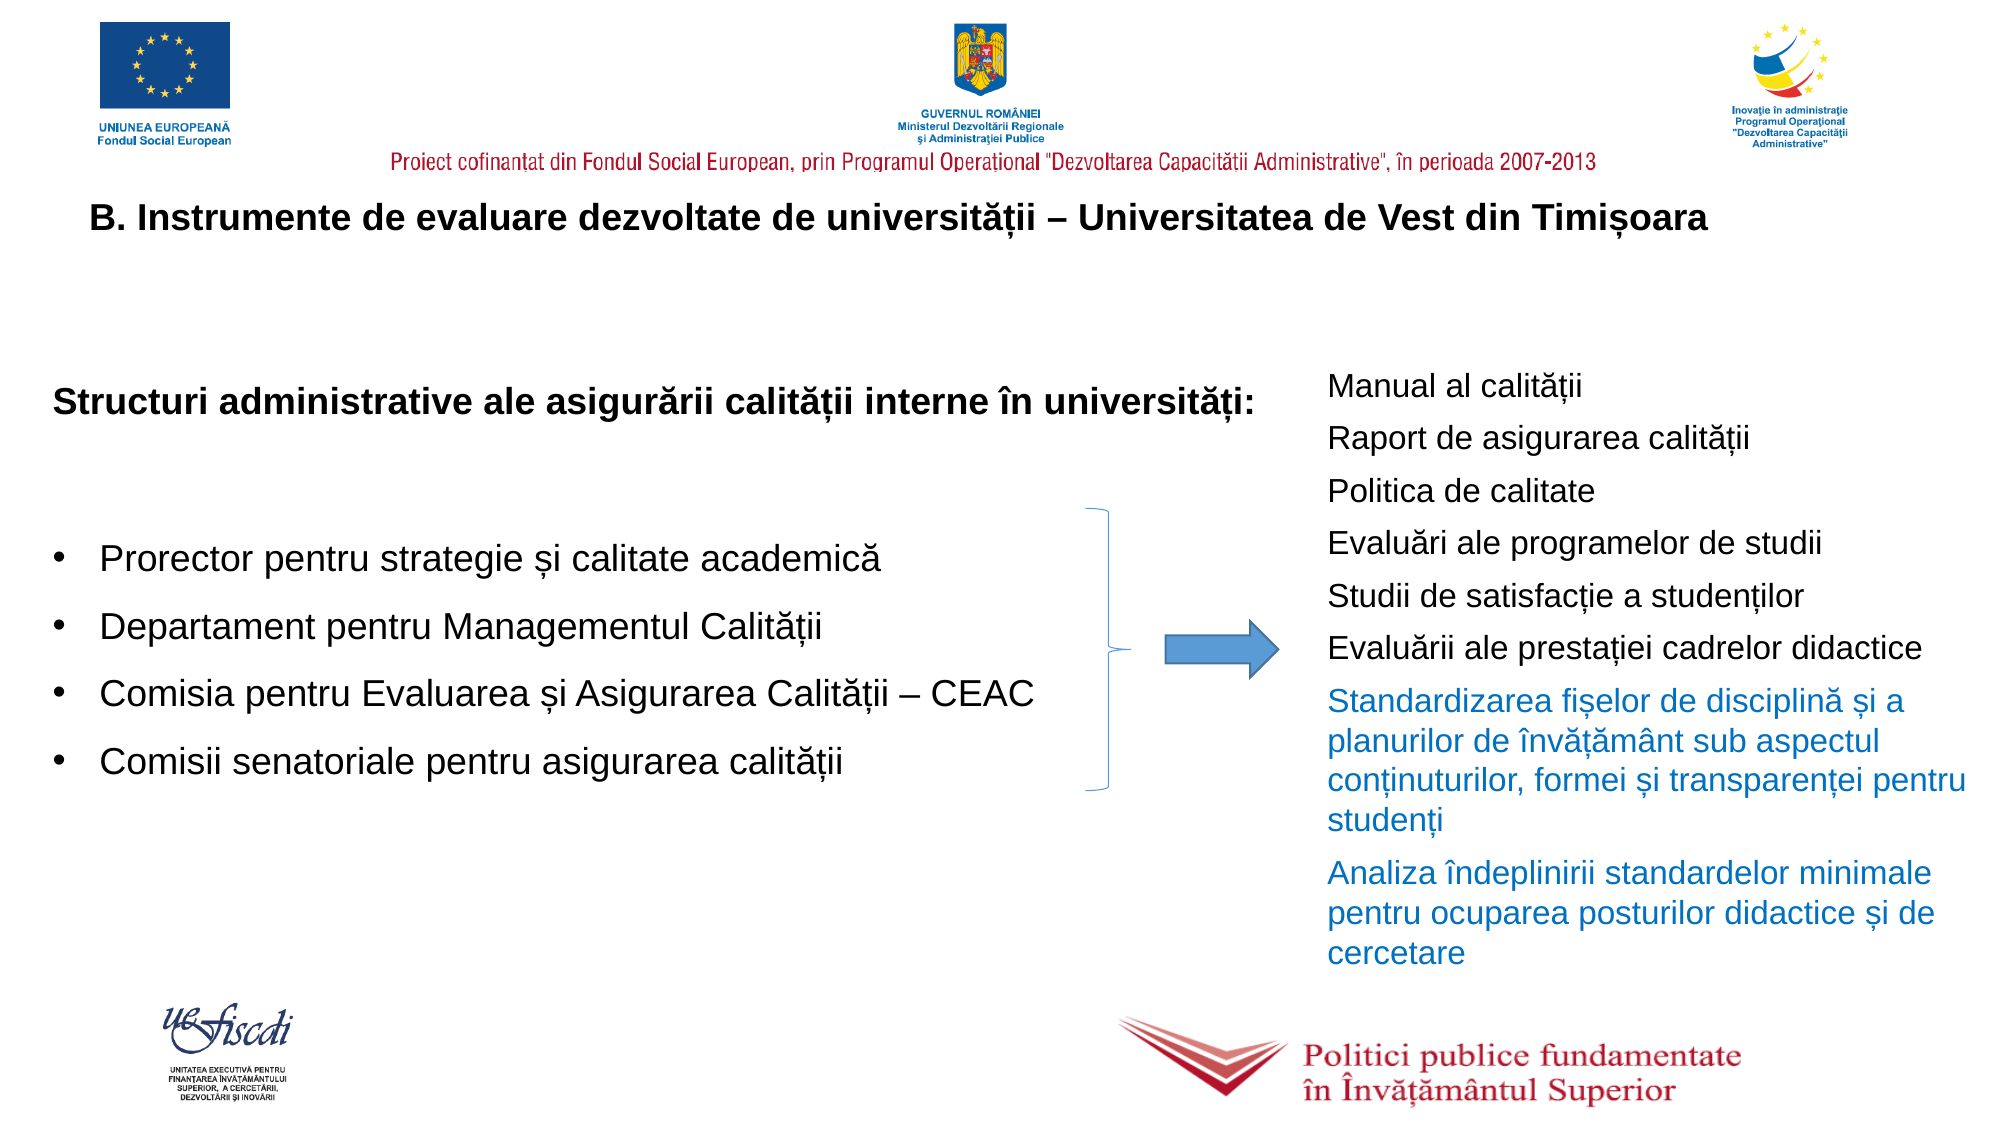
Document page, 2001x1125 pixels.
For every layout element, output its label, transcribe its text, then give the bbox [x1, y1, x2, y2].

picture [1103, 1001, 1750, 1109]
picture [91, 18, 234, 149]
text_box [1085, 507, 1132, 792]
text_box Manual al calității Raport de asigurarea calității Politica de calitate Evaluări ale programelor de studii Studii de satisfacție a studenților Evaluării ale prestației cadrelor didactice Standardizarea fișelor de disciplină și a planurilor de învățământ sub aspectul conținuturilor, formei și transparenței pentru studenți Analiza îndeplinirii standardelor minimale pentru ocuparea posturilor didactice și de cercetare [1312, 356, 1988, 1031]
picture [158, 1001, 303, 1109]
text_box B. Instrumente de evaluare dezvoltate de universității – Universitatea de Vest din Timișoara [74, 185, 1852, 246]
picture [1726, 18, 1852, 149]
text_box [1164, 618, 1280, 680]
picture [390, 18, 1597, 173]
text_box Structuri administrative ale asigurării calității interne în universități: Prorector pentru strategie și calitate academică Departament pentru Managementul Calității Comisia pentru Evaluarea și Asigurarea Calității – CEAC Comisii senatoriale pentru asigurarea calității [37, 369, 1273, 790]
